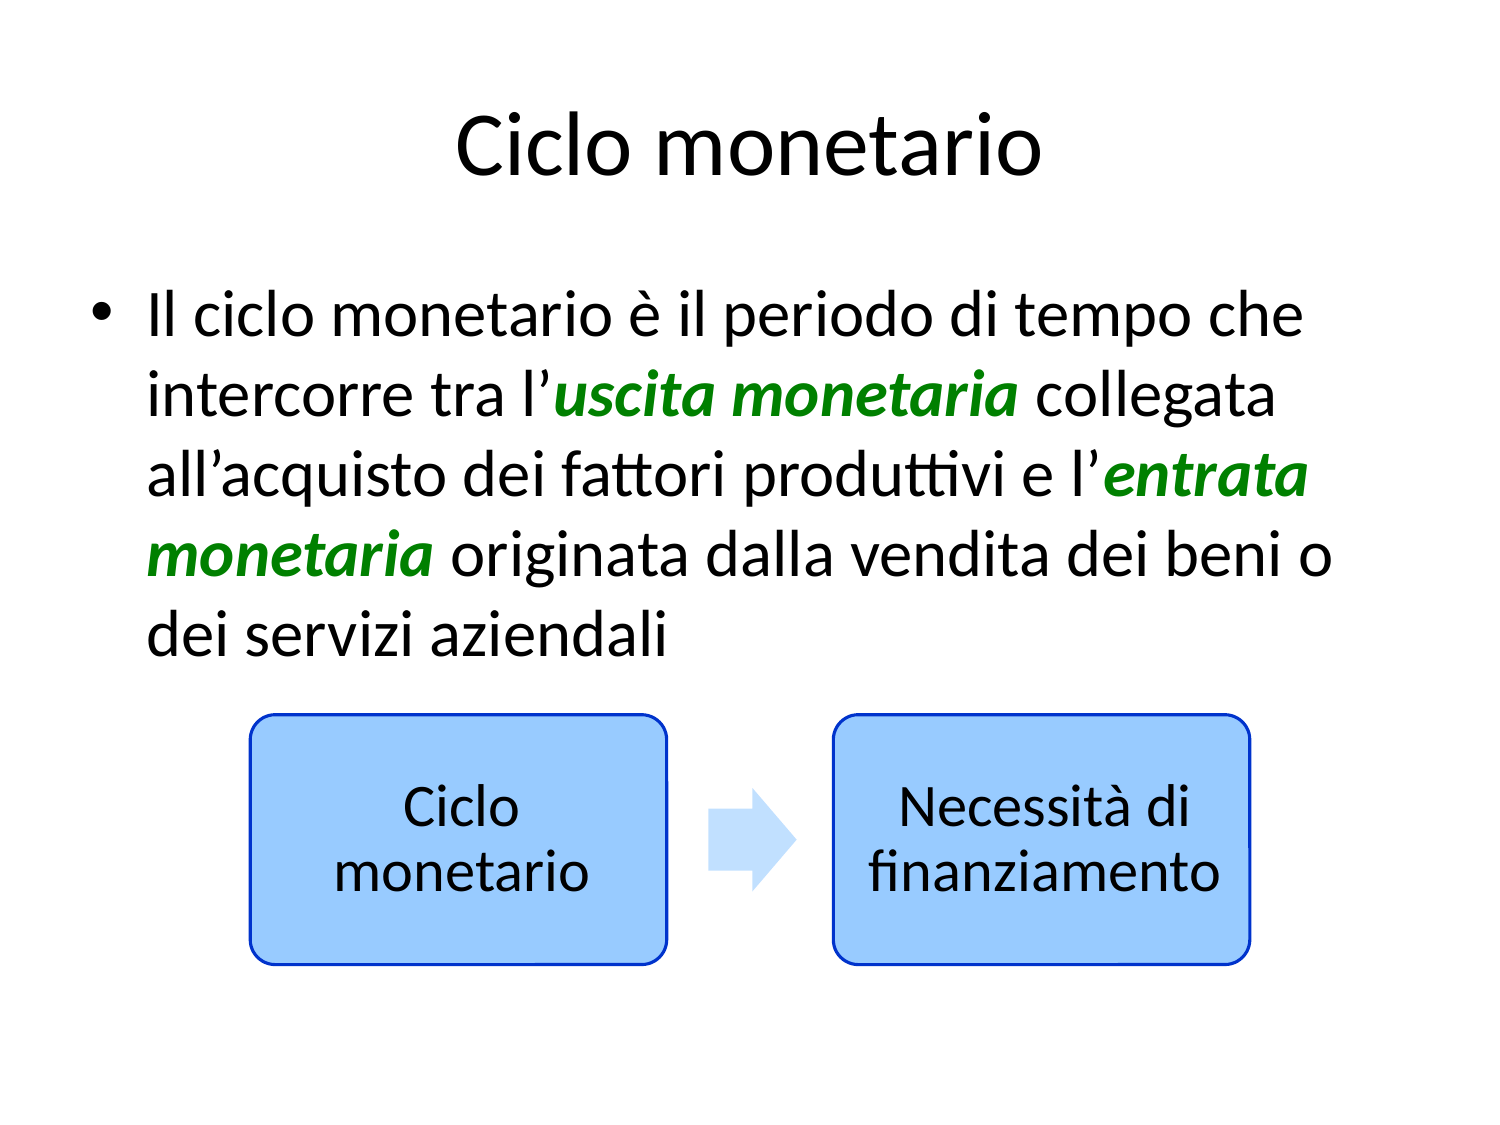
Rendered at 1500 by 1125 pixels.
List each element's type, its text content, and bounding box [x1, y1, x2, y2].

list Il ciclo monetario è il periodo di tempo che intercorre tra l’uscita monetaria collegata all’acquisto dei fattori produttivi e l’entrata monetaria originata dalla vendita dei beni o dei servizi aziendali [75, 262, 1425, 1005]
title Ciclo monetario [75, 45, 1425, 233]
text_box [249, 694, 1251, 985]
